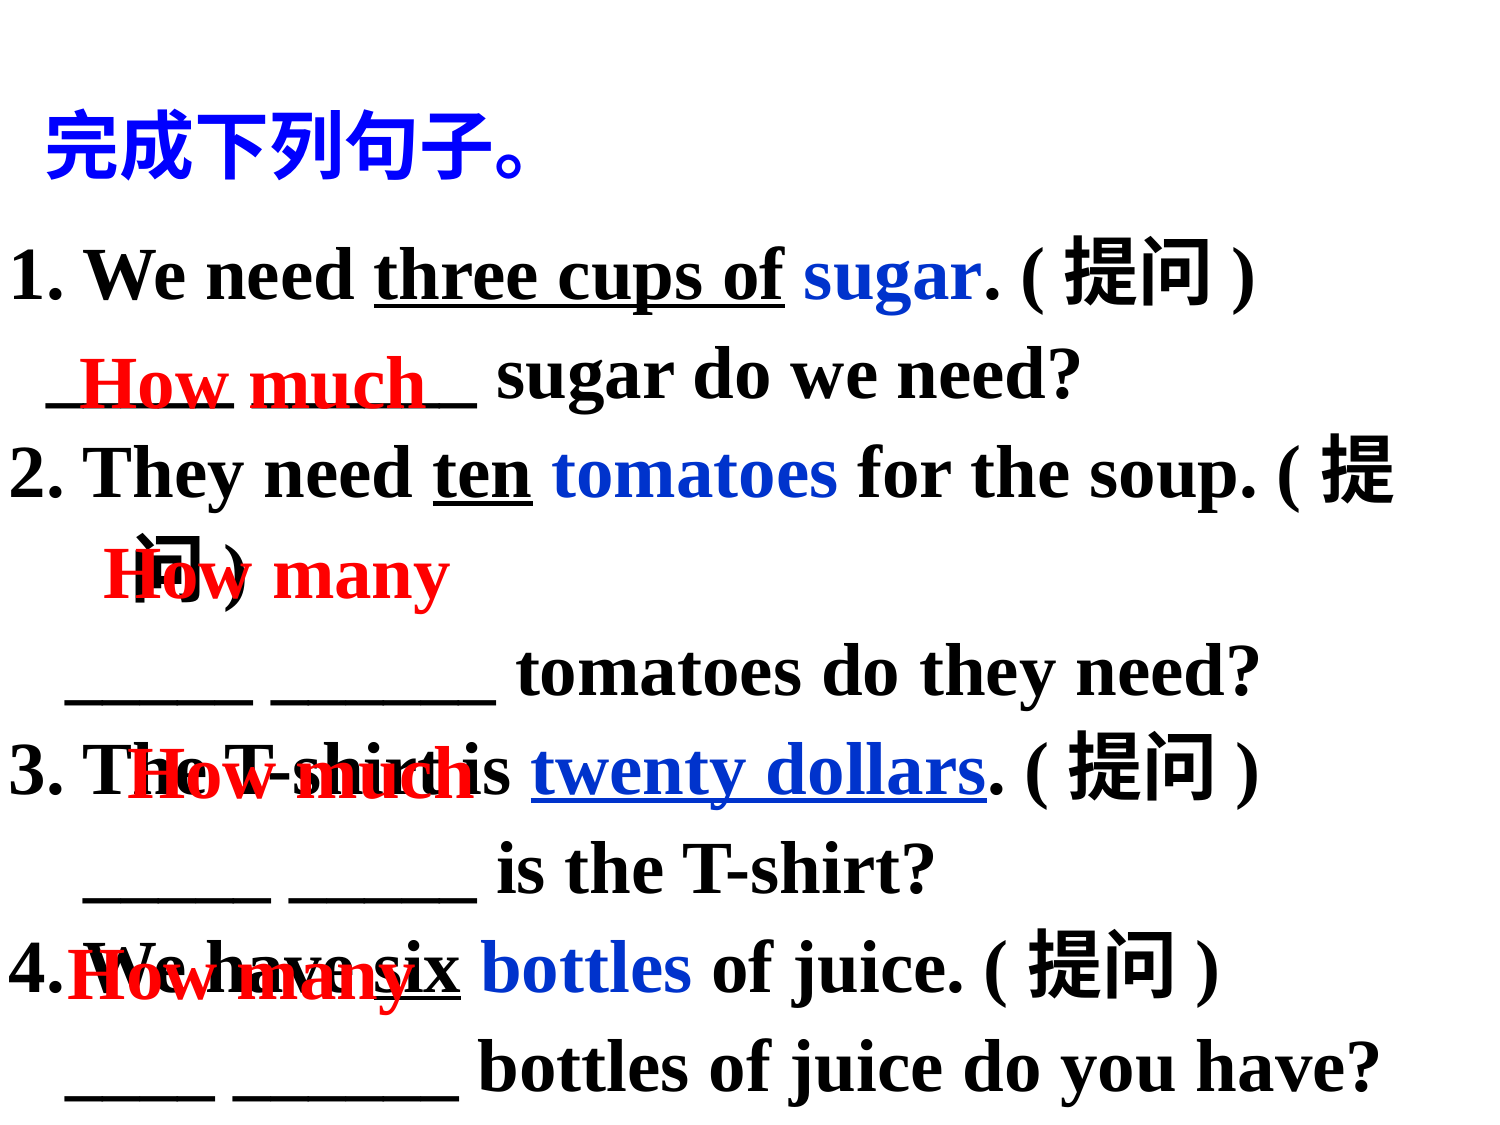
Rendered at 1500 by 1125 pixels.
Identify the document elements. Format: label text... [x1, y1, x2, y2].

text_box How many [53, 916, 432, 1022]
text_box 1. We need three cups of sugar. (提问) _____ ______ sugar do we need? 2. They need ten tomatoes for the soup. (提问) _____ ______ tomatoes do they need? 3. The T-shirt is twenty dollars. (提问) _____ _____ is the T-shirt? 4. We have six bottles of juice. (提问) ____ ______ bottles of juice do you have? [0, 207, 1494, 1114]
text_box 完成下列句子。 [29, 91, 774, 196]
text_box How much [64, 326, 443, 431]
text_box How much [112, 716, 491, 821]
text_box How many [88, 516, 467, 622]
